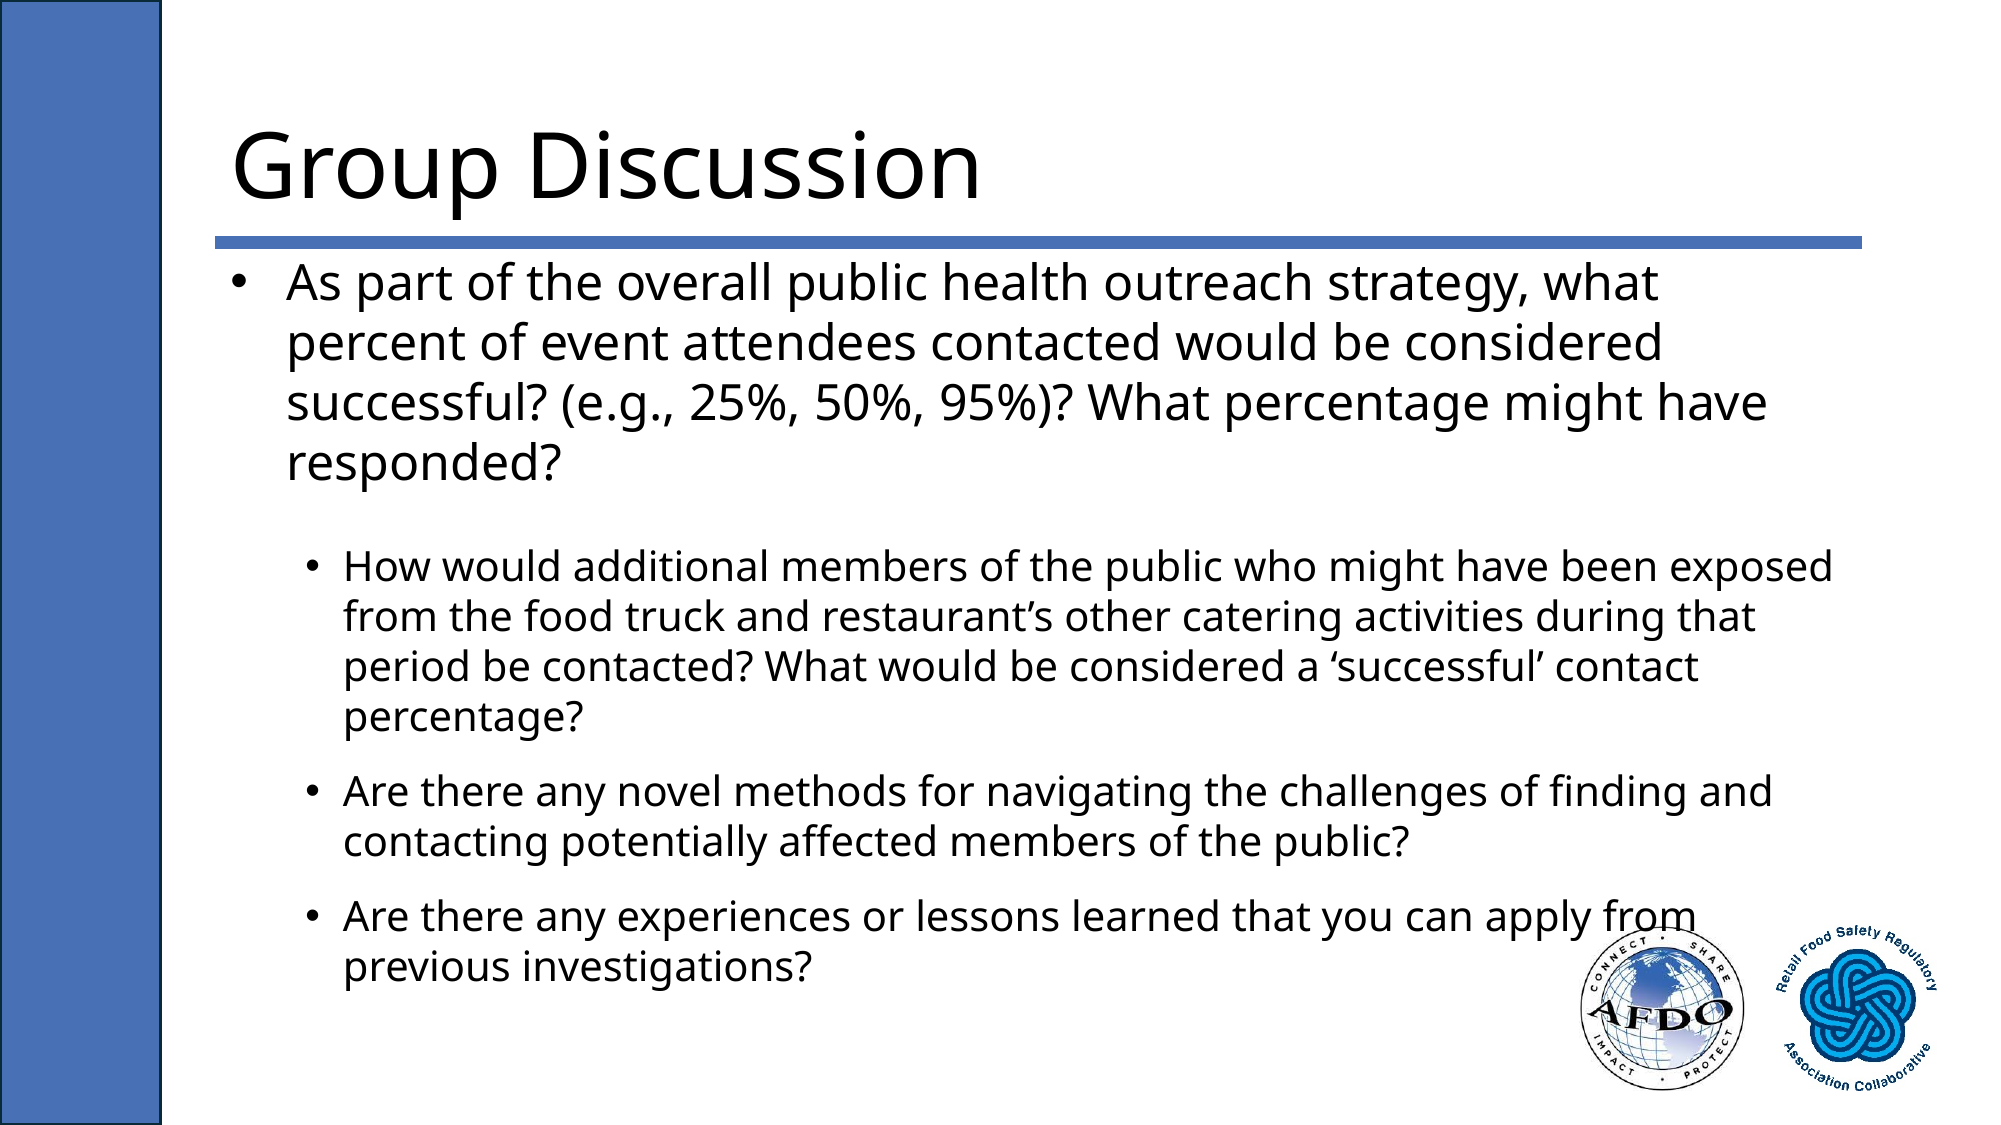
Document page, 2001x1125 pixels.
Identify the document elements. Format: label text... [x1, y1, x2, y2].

picture [1776, 925, 1937, 1091]
picture [1579, 1083, 1745, 1091]
title Group Discussion [215, 110, 1863, 227]
list As part of the overall public health outreach strategy, what percent of event attendees contacted would be considered successful? (e.g., 25%, 50%, 95%)? What percentage might have responded? How would additional members of the public who might have been exposed from the food truck and restaurant’s other catering activities during that period be contacted? What would be considered a ‘successful’ contact percentage? Are there any novel methods for navigating the challenges of finding and contacting potentially affected members of the public? Are there any experiences or lessons learned that you can apply from previous investigations? [215, 242, 1863, 1083]
